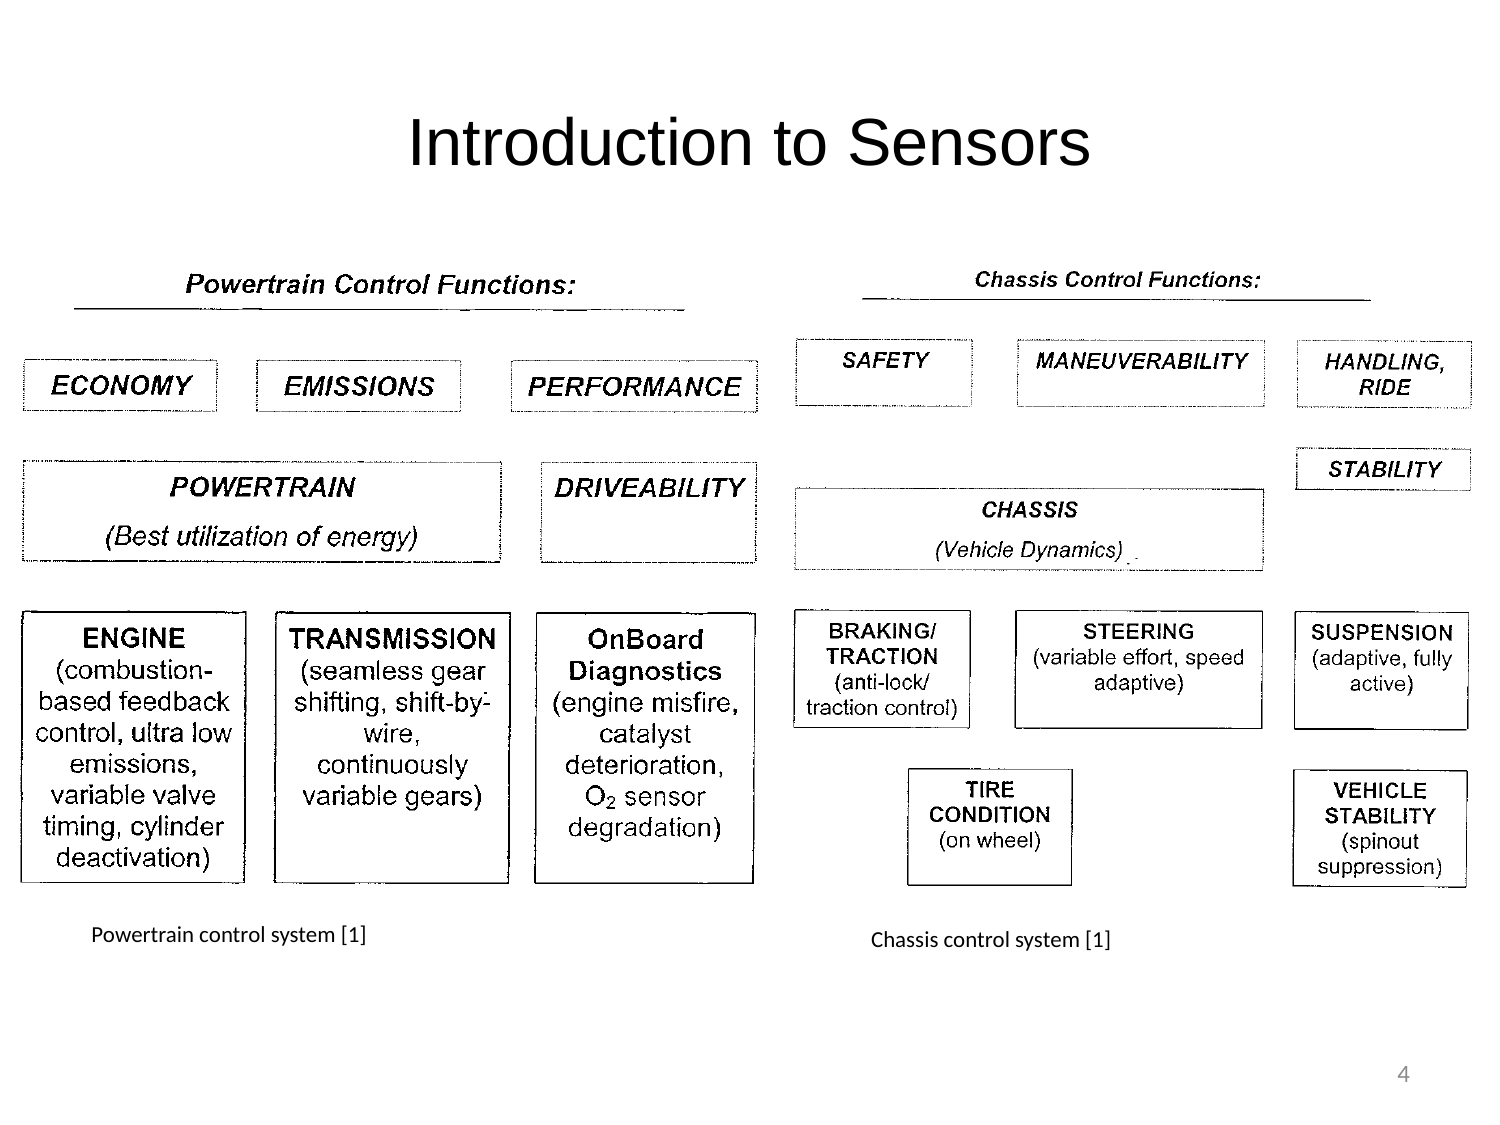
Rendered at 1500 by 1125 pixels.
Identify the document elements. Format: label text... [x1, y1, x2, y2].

title Introduction to Sensors [75, 45, 1425, 233]
slide_number 4 [1074, 1042, 1425, 1103]
text_box Chassis control system [1] [856, 916, 1424, 959]
picture [787, 266, 1476, 891]
text_box Powertrain control system [1] [76, 912, 774, 955]
picture [12, 266, 763, 892]
